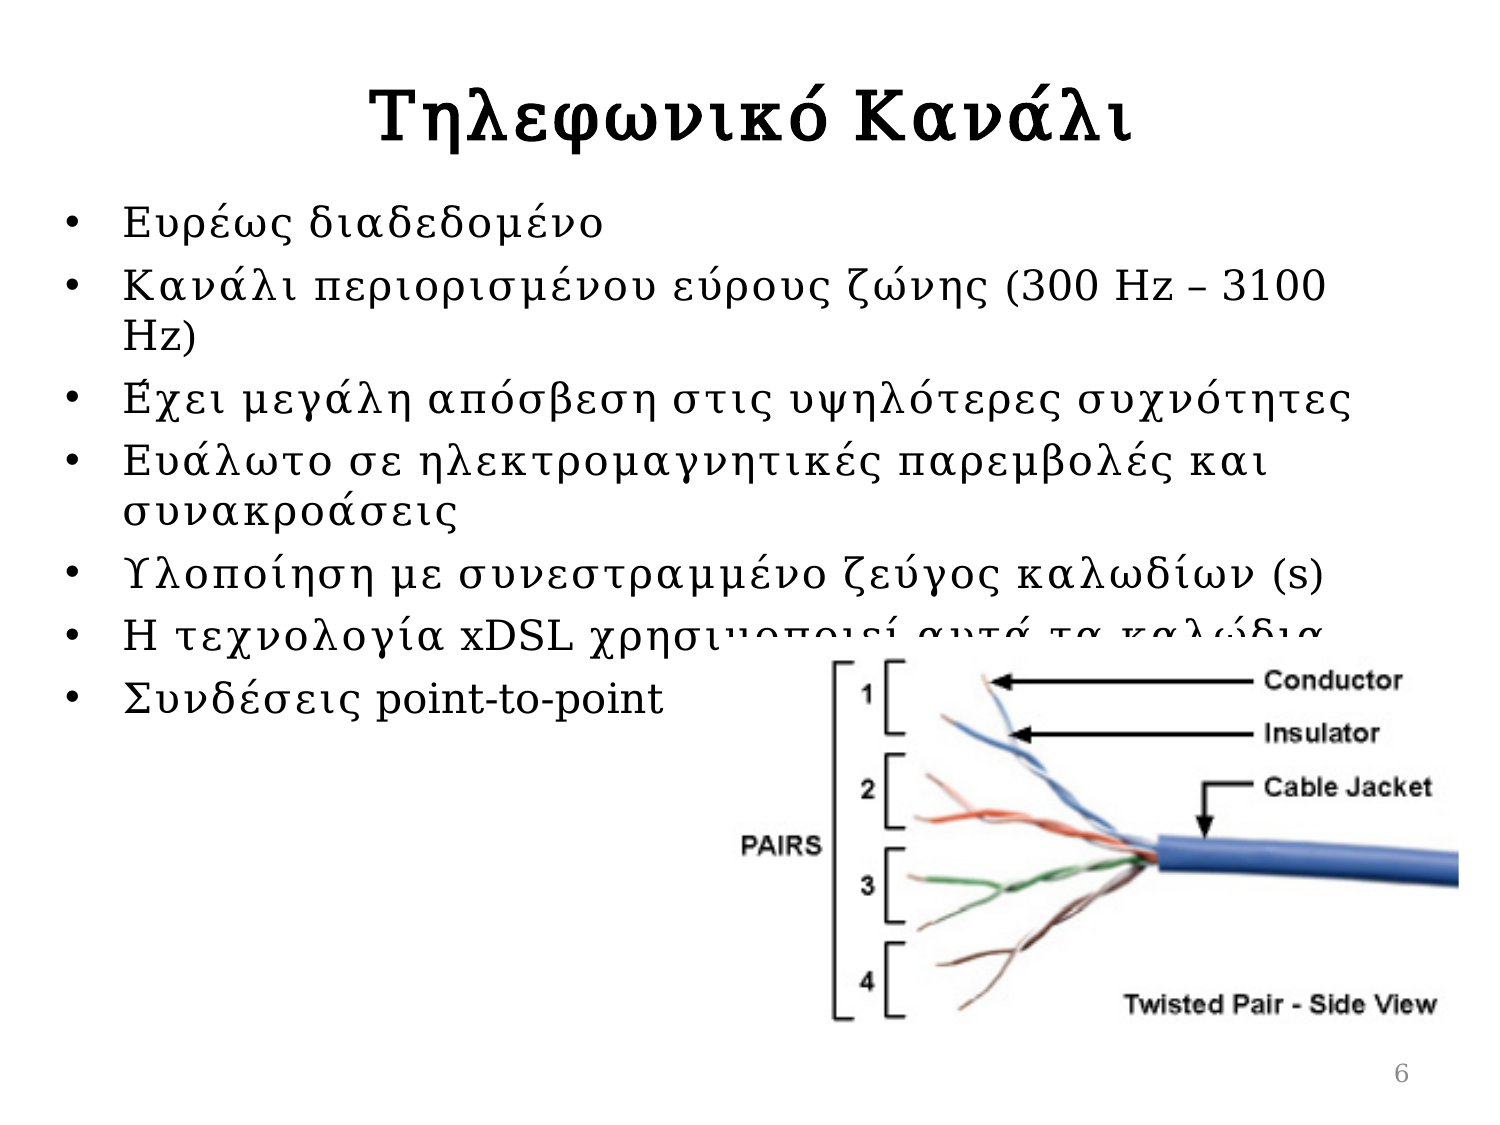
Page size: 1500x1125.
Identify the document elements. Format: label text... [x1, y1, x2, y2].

slide_number 6 [1222, 1046, 1425, 1103]
picture [722, 637, 1459, 1037]
title Τηλεφωνικό Κανάλι [75, 72, 1425, 153]
